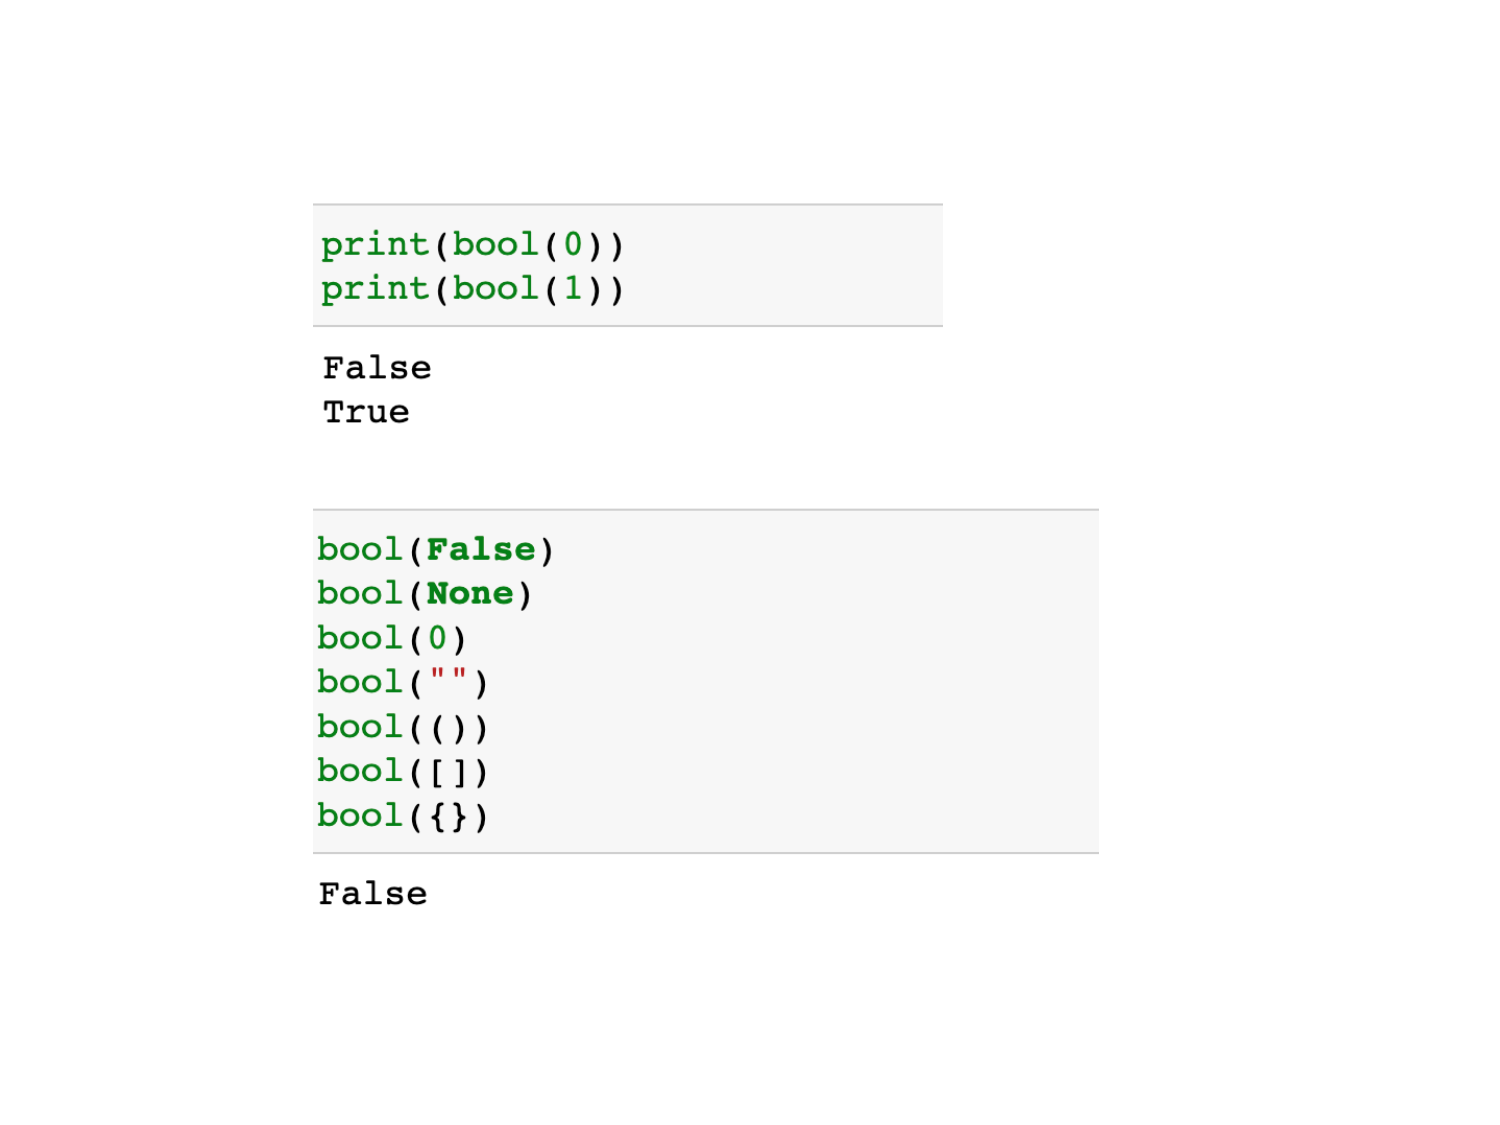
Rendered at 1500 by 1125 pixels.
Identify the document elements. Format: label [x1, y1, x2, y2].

picture [313, 493, 1099, 923]
picture [313, 193, 943, 436]
